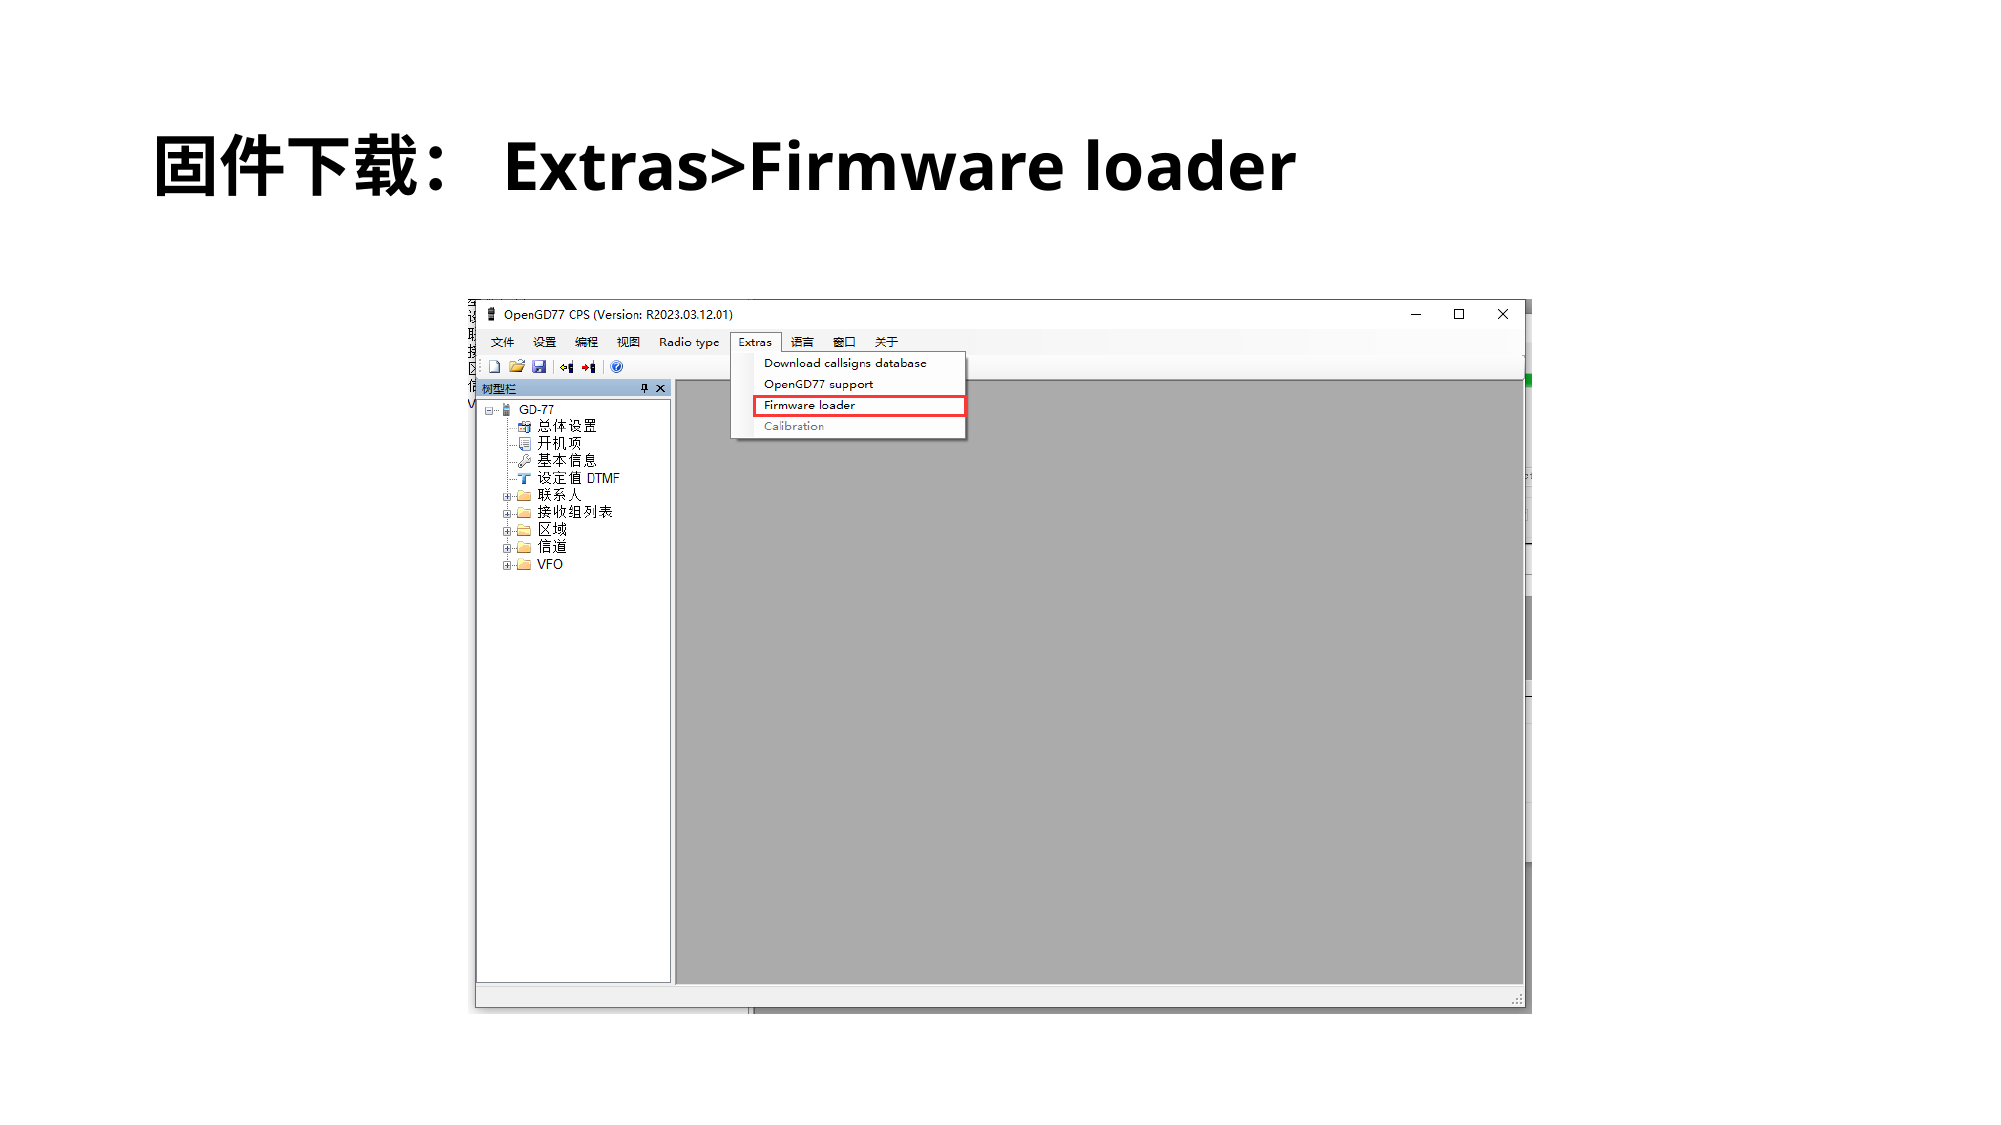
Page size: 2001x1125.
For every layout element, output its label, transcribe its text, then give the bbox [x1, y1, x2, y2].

title 固件下载：Extras>Firmware loader [137, 59, 1863, 278]
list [467, 299, 1532, 1014]
